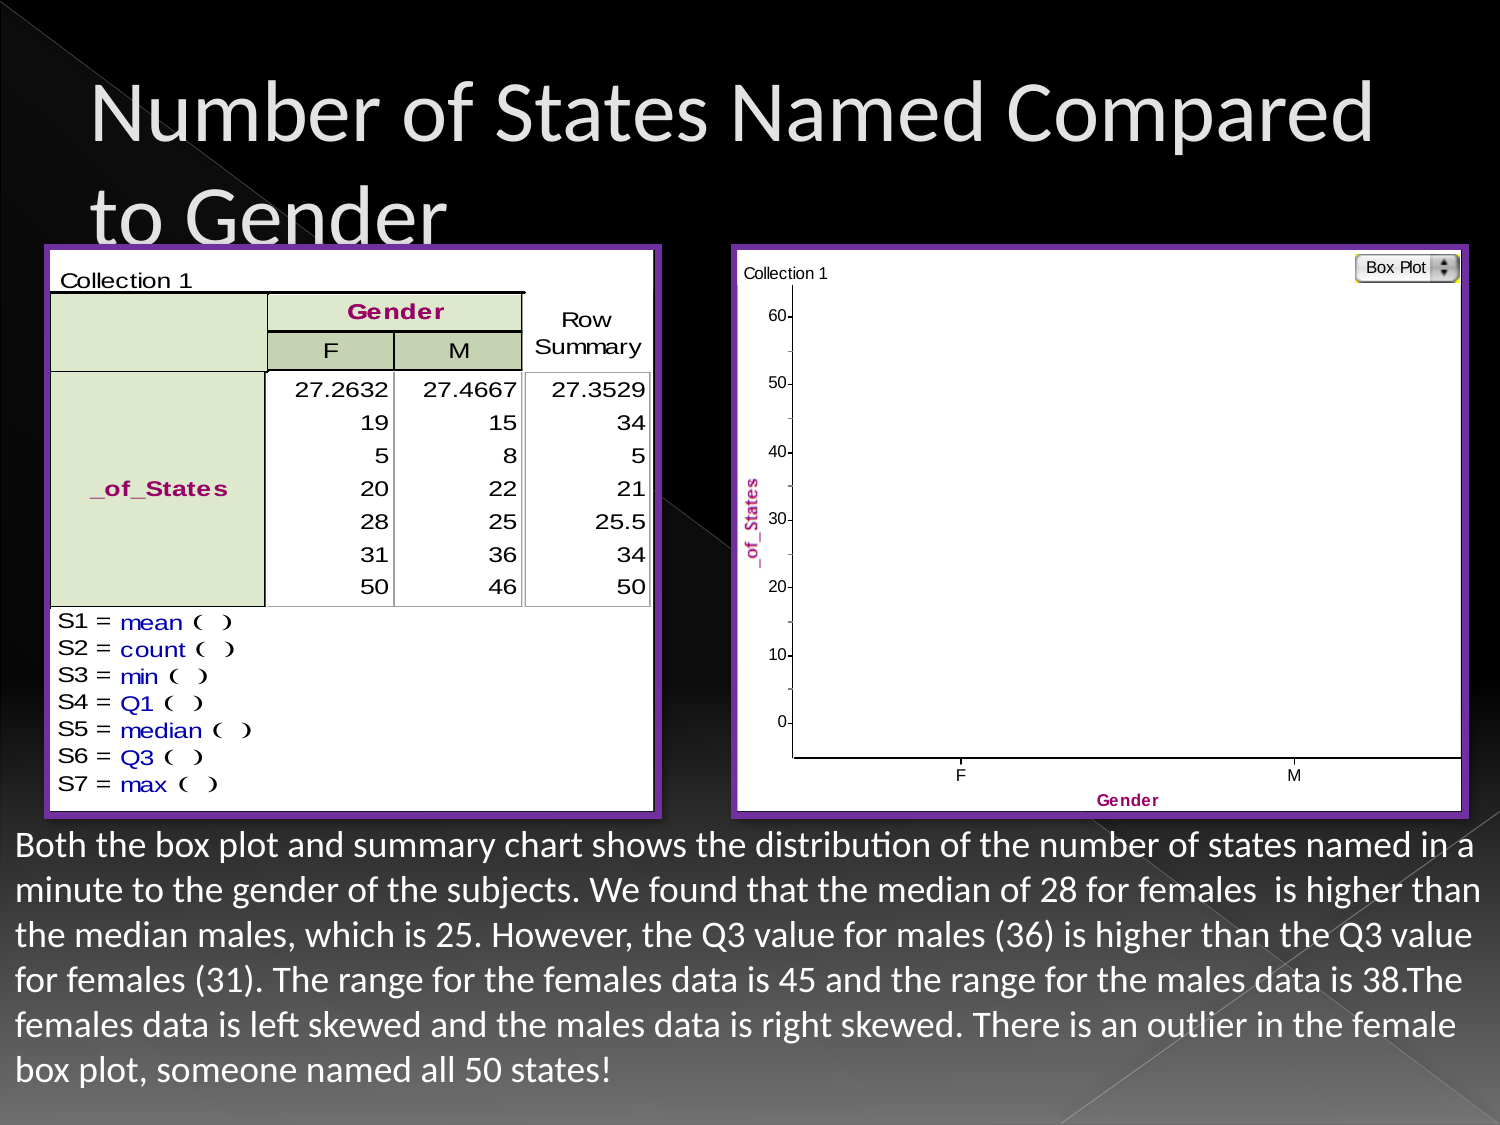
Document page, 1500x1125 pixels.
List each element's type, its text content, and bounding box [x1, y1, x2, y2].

title Number of States Named Compared to Gender [75, 43, 1425, 274]
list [49, 249, 656, 813]
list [737, 249, 1463, 813]
text_box Both the box plot and summary chart shows the distribution of the number of states named in a minute to the gender of the subjects. We found that the median of 28 for females is higher than the median males, which is 25. However, the Q3 value for males (36) is higher than the Q3 value for females (31). The range for the females data is 45 and the range for the males data is 38.The females data is left skewed and the males data is right skewed. There is an outlier in the female box plot, someone named all 50 states! [0, 812, 1500, 1125]
